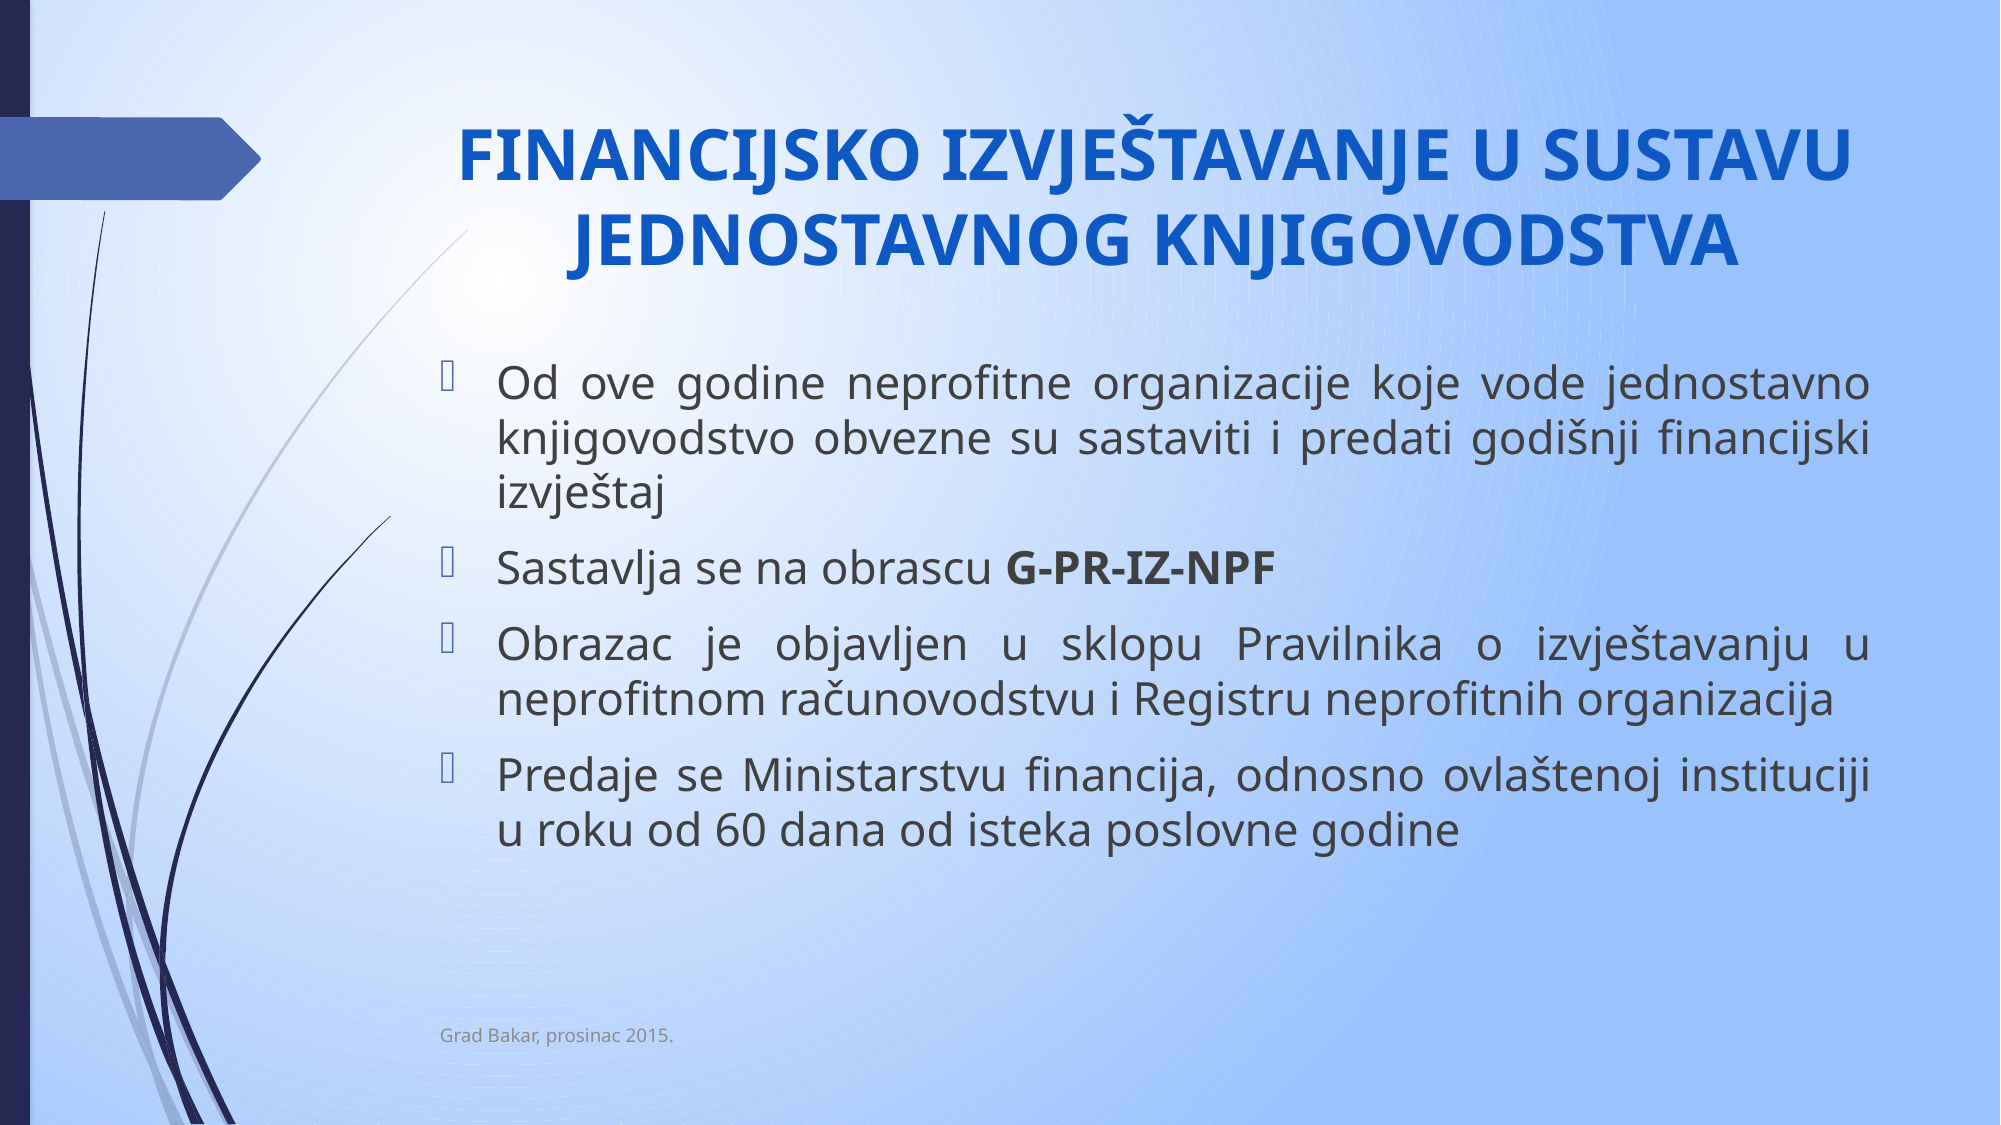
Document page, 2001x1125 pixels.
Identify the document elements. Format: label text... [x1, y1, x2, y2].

title FINANCIJSKO IZVJEŠTAVANJE U SUSTAVU JEDNOSTAVNOG KNJIGOVODSTVA [425, 102, 1888, 313]
footer Grad Bakar, prosinac 2015. [424, 1006, 1675, 1067]
list Od ove godine neprofitne organizacije koje vode jednostavno knjigovodstvo obvezne su sastaviti i predati godišnji financijski izvještaj Sastavlja se na obrascu G-PR-IZ-NPF Obrazac je objavljen u sklopu Pravilnika o izvještavanju u neprofitnom računovodstvu i Registru neprofitnih organizacija Predaje se Ministarstvu financija, odnosno ovlaštenoj instituciji u roku od 60 dana od isteka poslovne godine [424, 345, 1888, 970]
